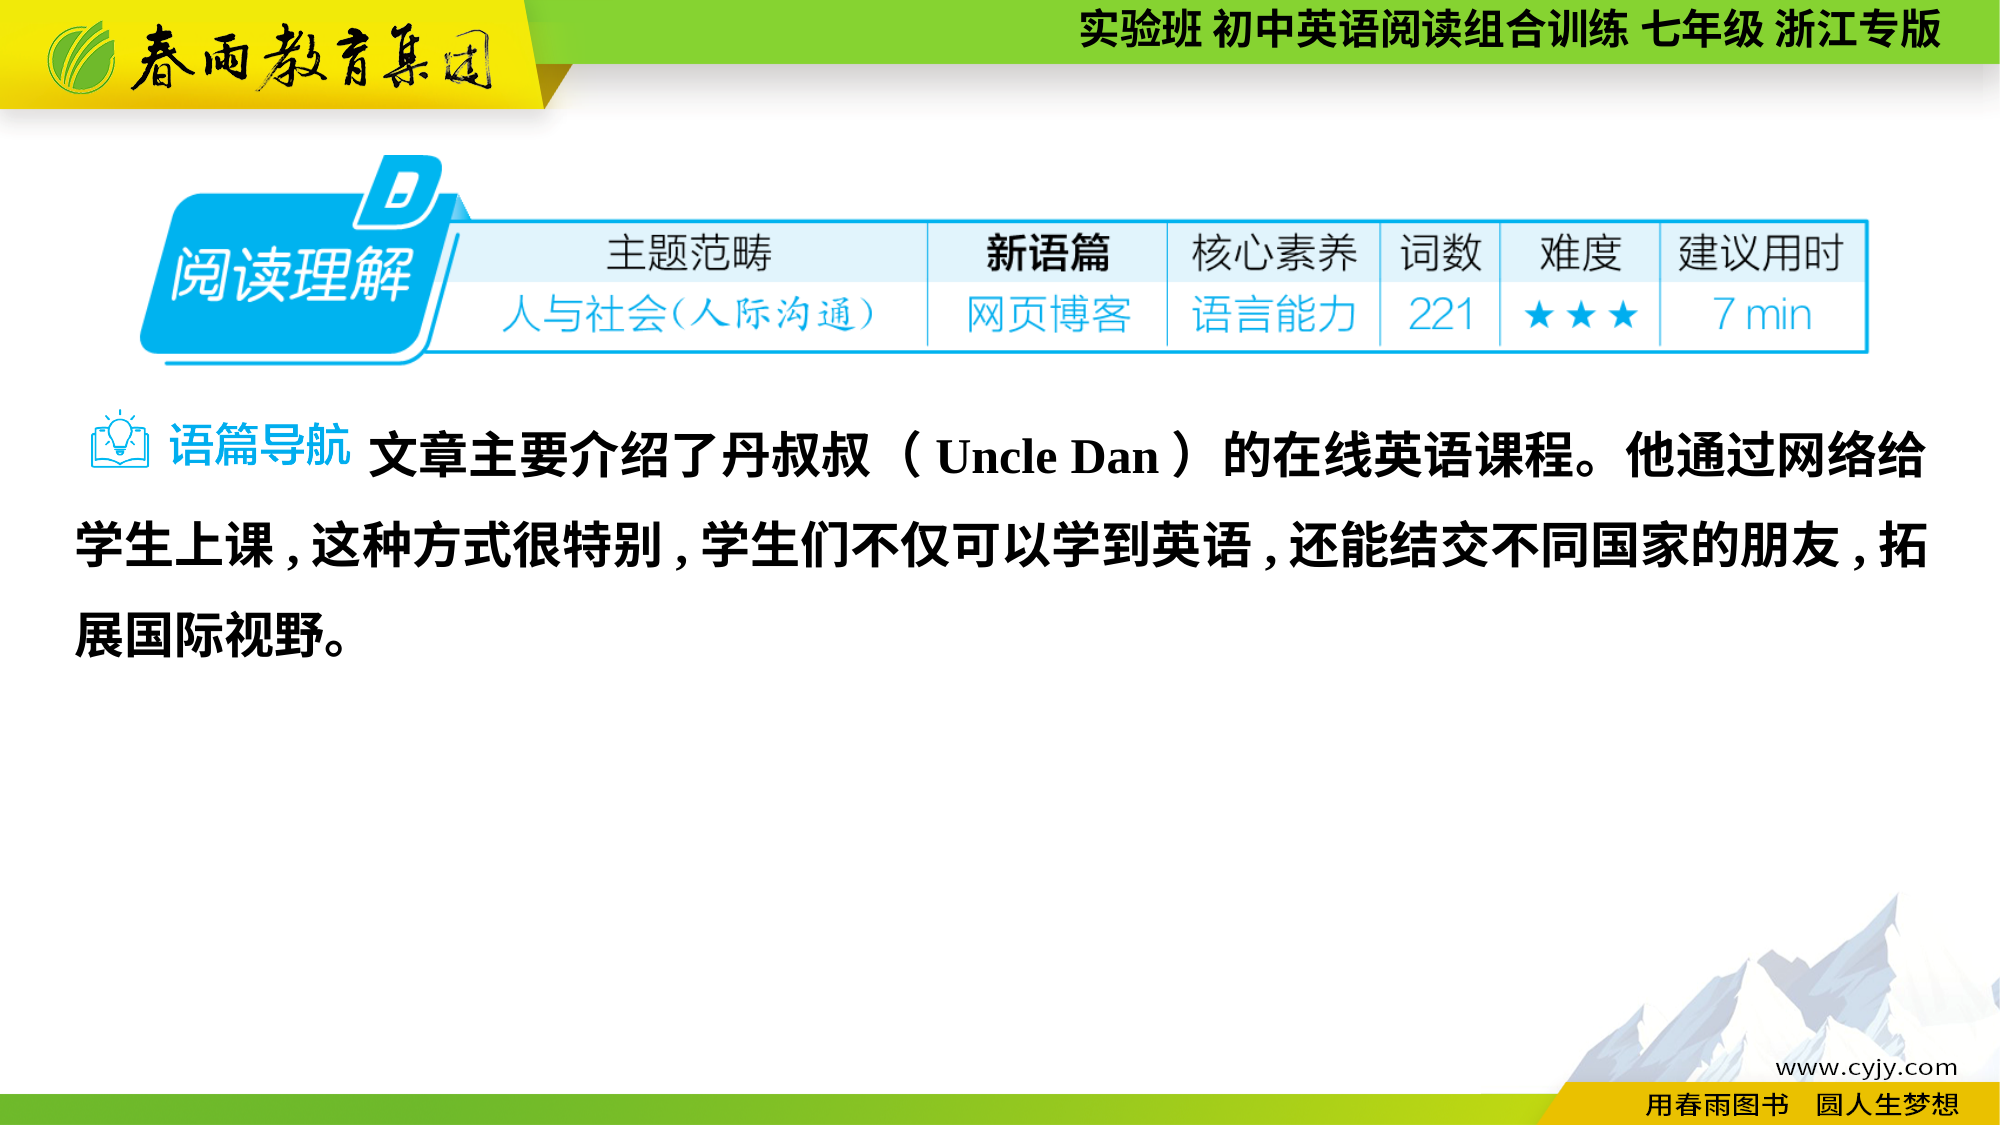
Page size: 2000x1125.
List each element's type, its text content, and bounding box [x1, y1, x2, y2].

picture [0, 0, 2000, 1125]
list 文章主要介绍了丹叔叔（Uncle Dan）的在线英语课程。他通过网络给学生上课,这种方式很特别,学生们不仅可以学到英语,还能结交不同国家的朋友,拓展国际视野。 [59, 385, 1944, 662]
